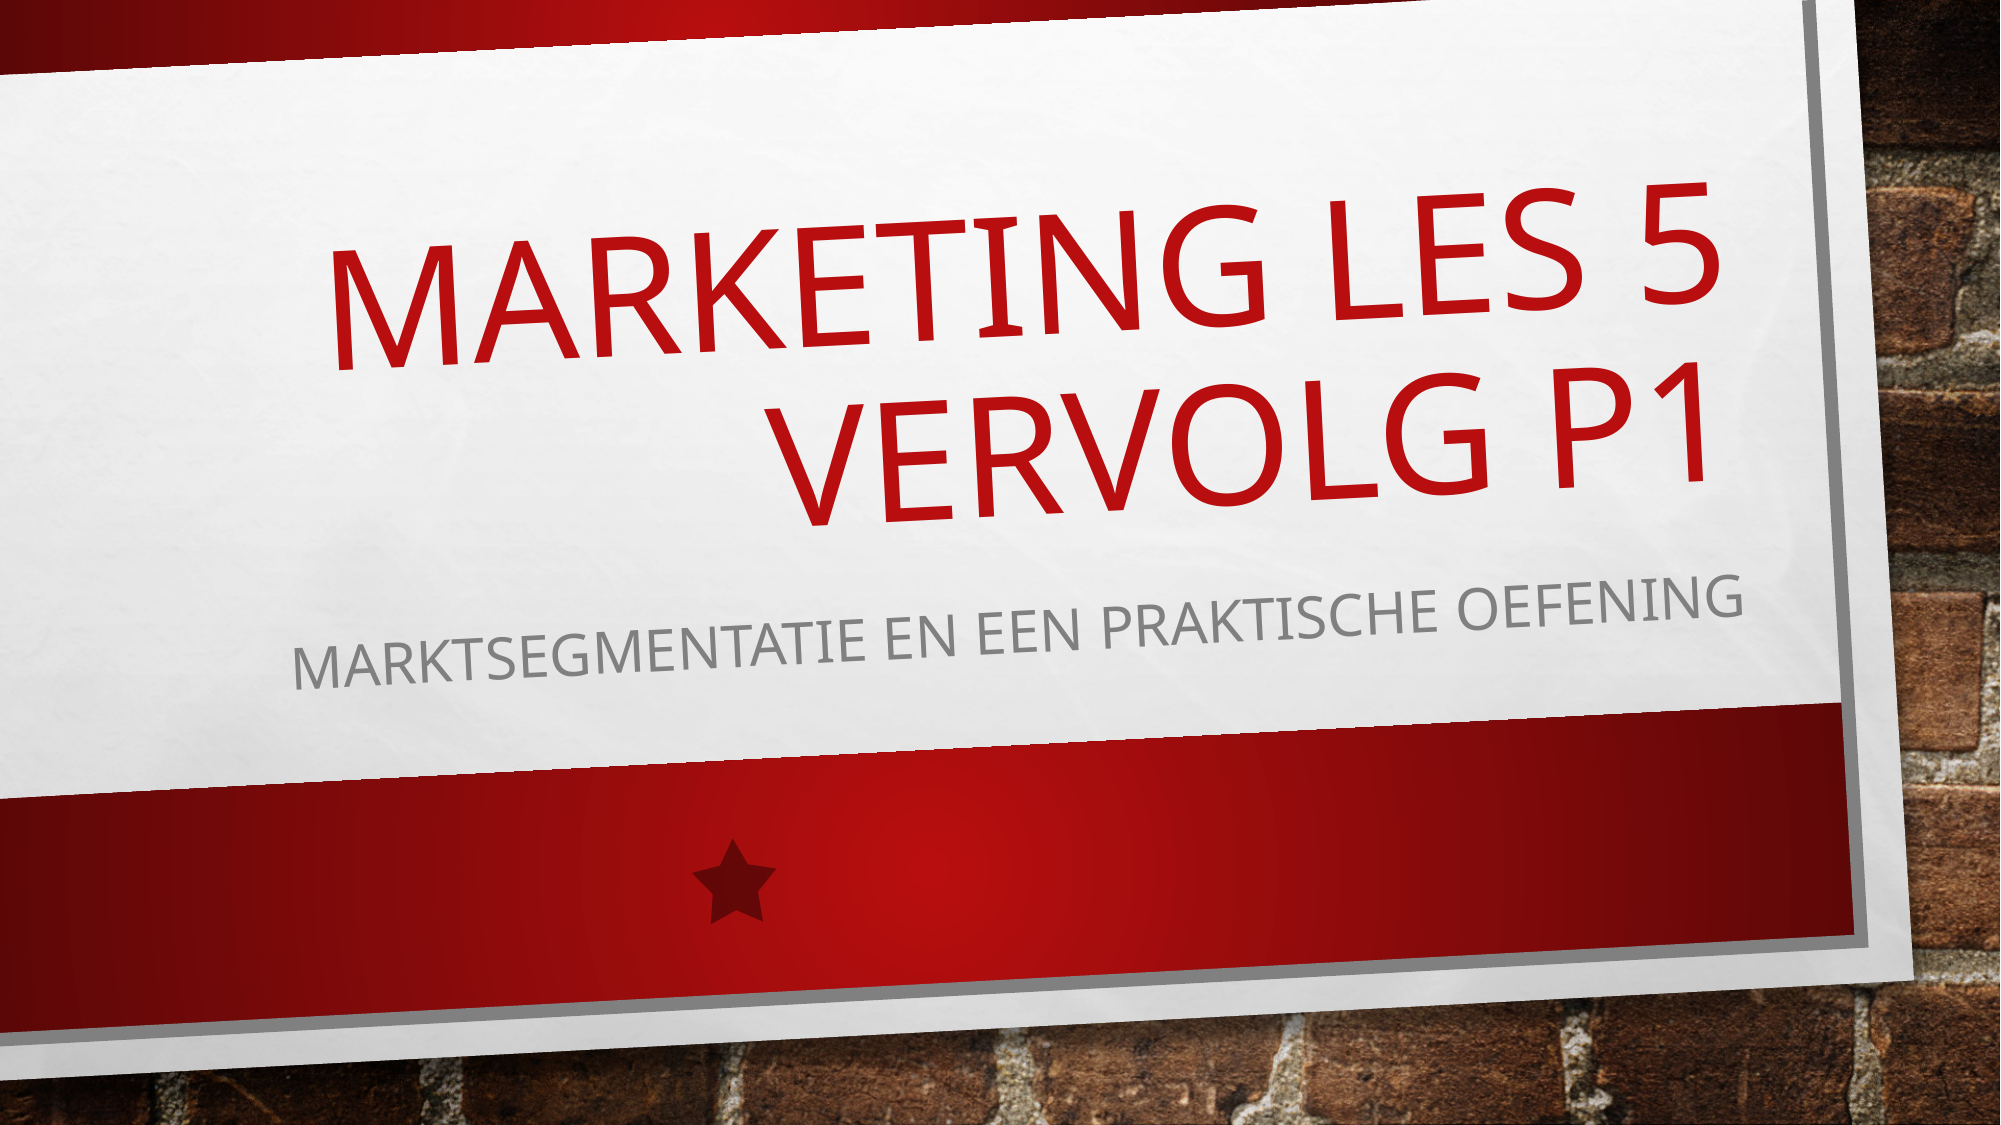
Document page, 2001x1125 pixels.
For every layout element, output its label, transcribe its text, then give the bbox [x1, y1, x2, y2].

subtitle Marktsegmentatie en een praktische oefening [159, 533, 1763, 708]
title Marketing les 5 vervolg p1 [135, 67, 1758, 605]
picture [0, 0, 2000, 1125]
